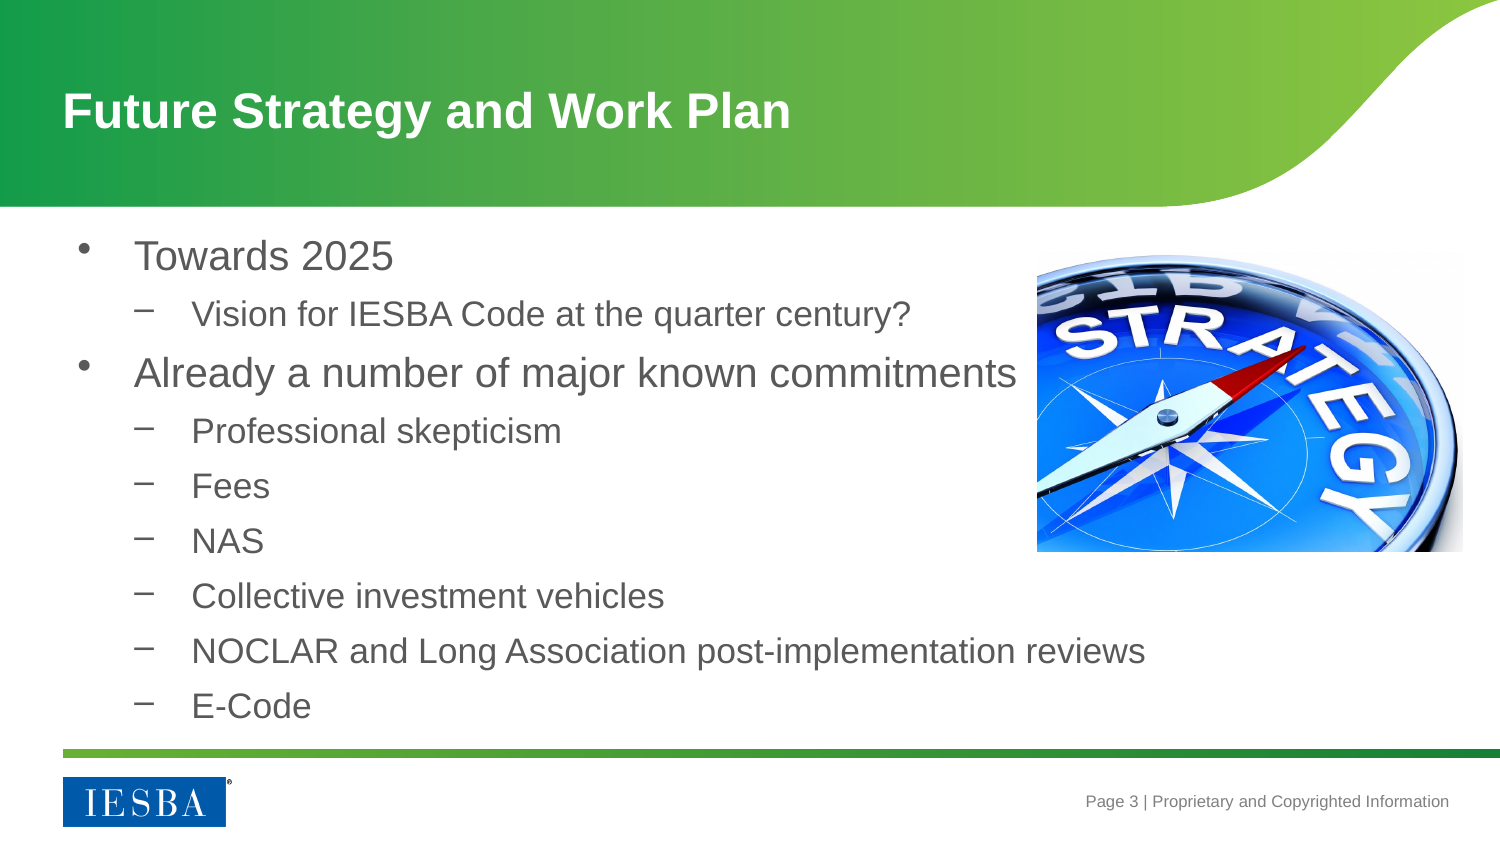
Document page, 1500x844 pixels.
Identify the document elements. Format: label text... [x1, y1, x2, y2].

picture [1037, 252, 1463, 552]
picture [63, 777, 232, 827]
picture [0, 0, 1500, 207]
title Future Strategy and Work Plan [62, 75, 1300, 142]
list Towards 2025 Vision for IESBA Code at the quarter century? Already a number of major known commitments Professional skepticism Fees NAS Collective investment vehicles NOCLAR and Long Association post-implementation reviews E-Code [62, 220, 1450, 747]
